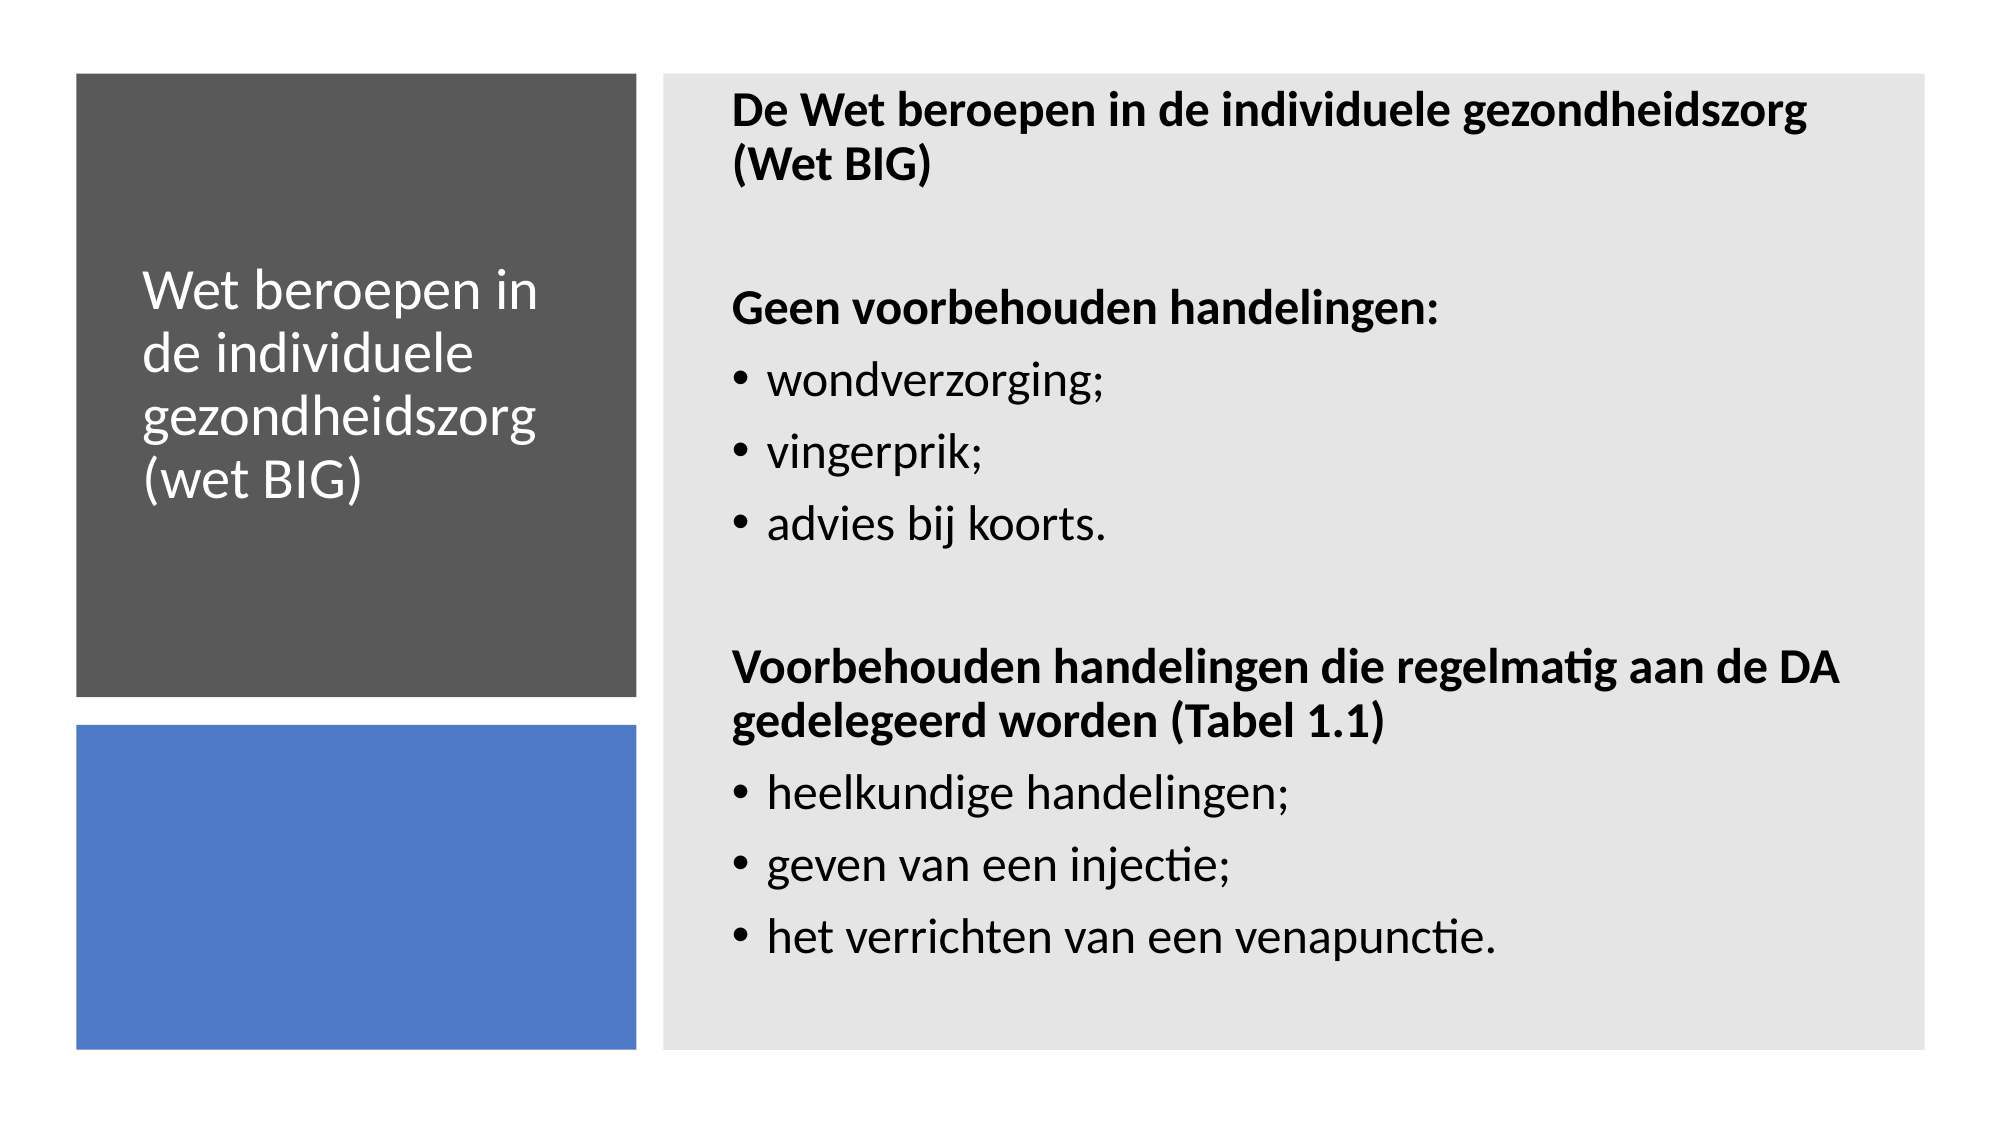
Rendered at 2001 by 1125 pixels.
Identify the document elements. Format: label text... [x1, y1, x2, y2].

text_box [75, 72, 637, 698]
text_box [662, 72, 1926, 1051]
title Wet beroepen in de individuele gezondheidszorg (wet BIG) [127, 120, 595, 652]
list De Wet beroepen in de individuele gezondheidszorg (Wet BIG) Geen voorbehouden handelingen: wondverzorging; vingerprik; advies bij koorts. Voorbehouden handelingen die regelmatig aan de DA gedelegeerd worden (Tabel 1.1) heelkundige handelingen; geven van een injectie; het verrichten van een venapunctie. [716, 75, 1872, 974]
text_box [75, 724, 637, 1051]
